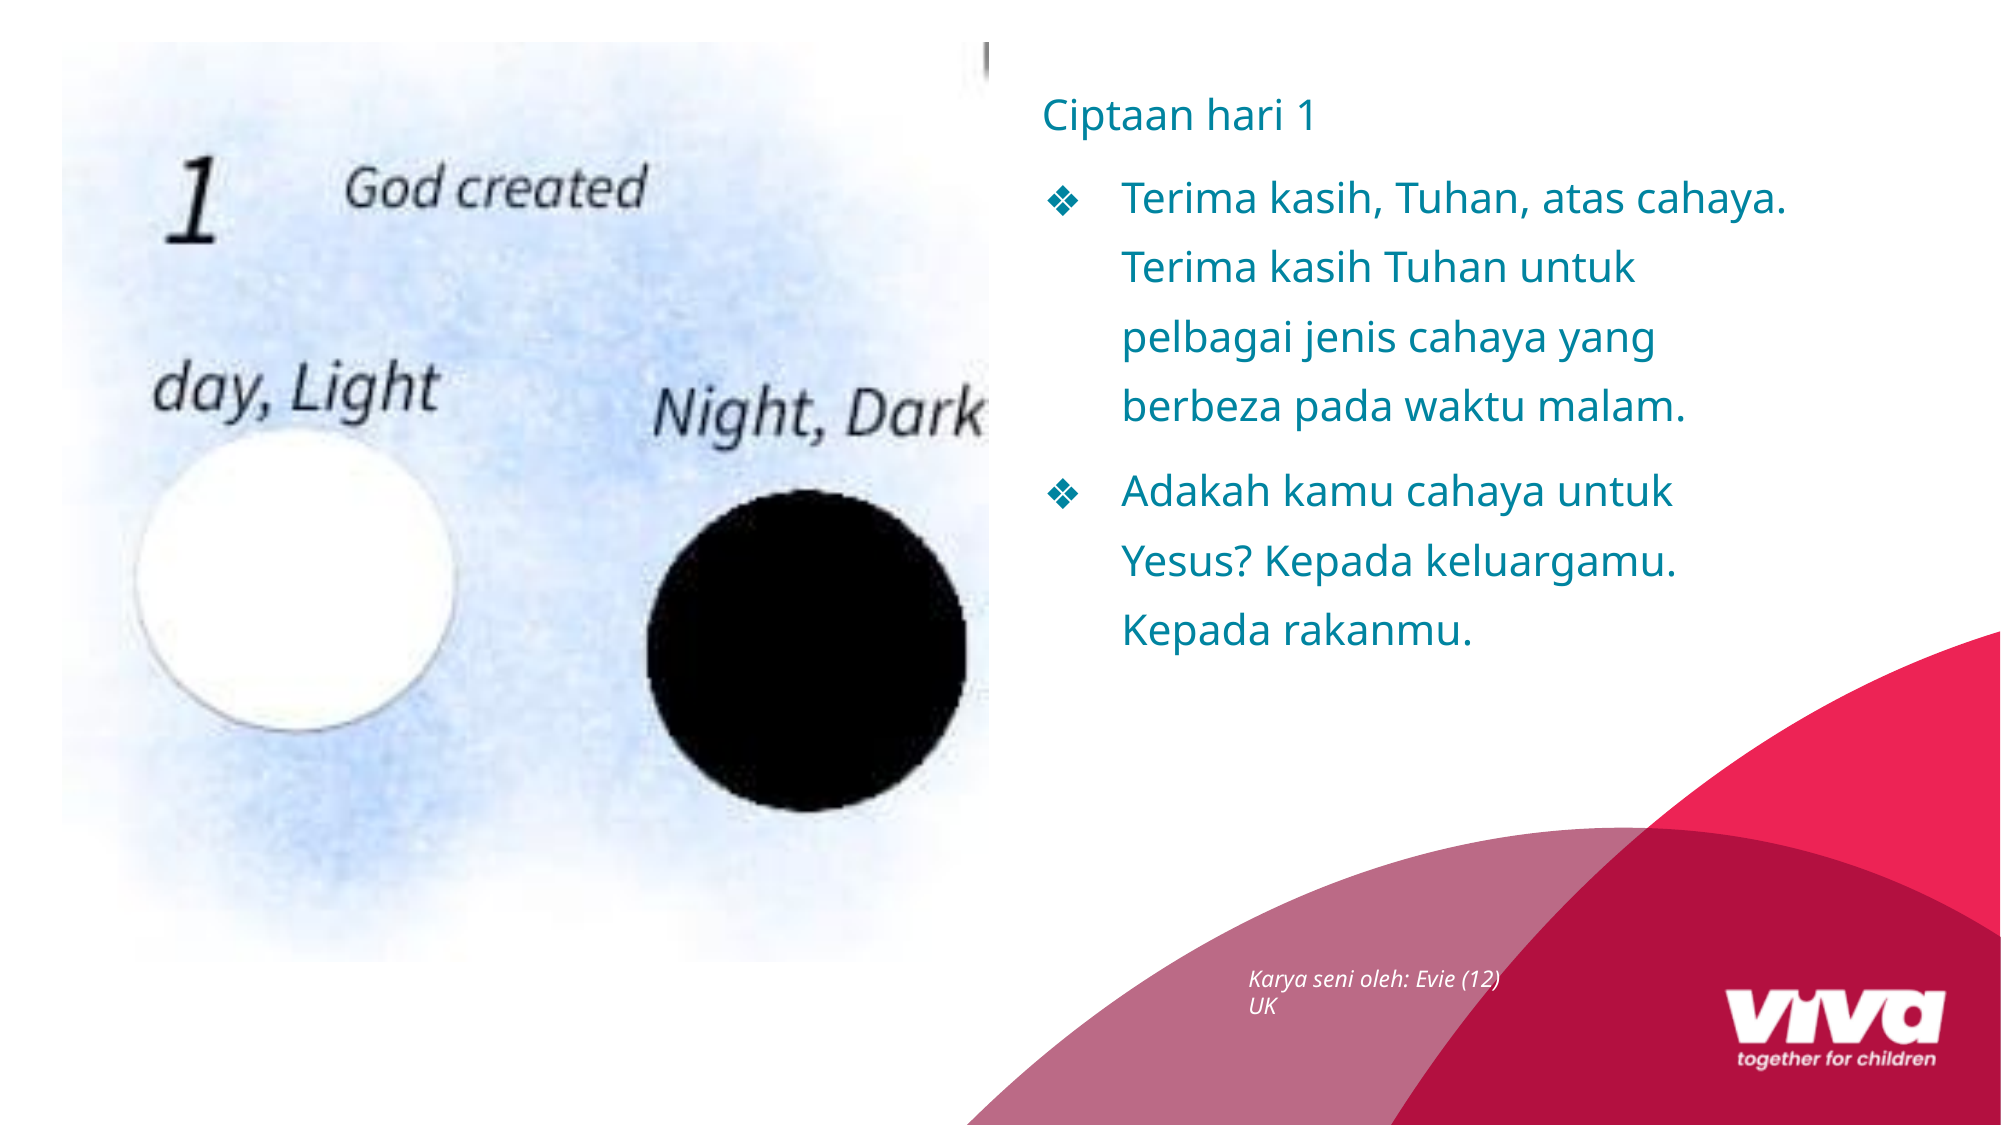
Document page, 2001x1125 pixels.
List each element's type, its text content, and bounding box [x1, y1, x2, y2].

picture [1672, 936, 2000, 1125]
list Ciptaan hari 1 Terima kasih, Tuhan, atas cahaya. Terima kasih Tuhan untuk pelbagai jenis cahaya yang berbeza pada waktu malam. Adakah kamu cahaya untuk Yesus? Kepada keluargamu. Kepada rakanmu. [1026, 81, 1829, 667]
picture [62, 42, 989, 962]
text_box Karya seni oleh: Evie (12) UK [1233, 957, 1524, 1000]
